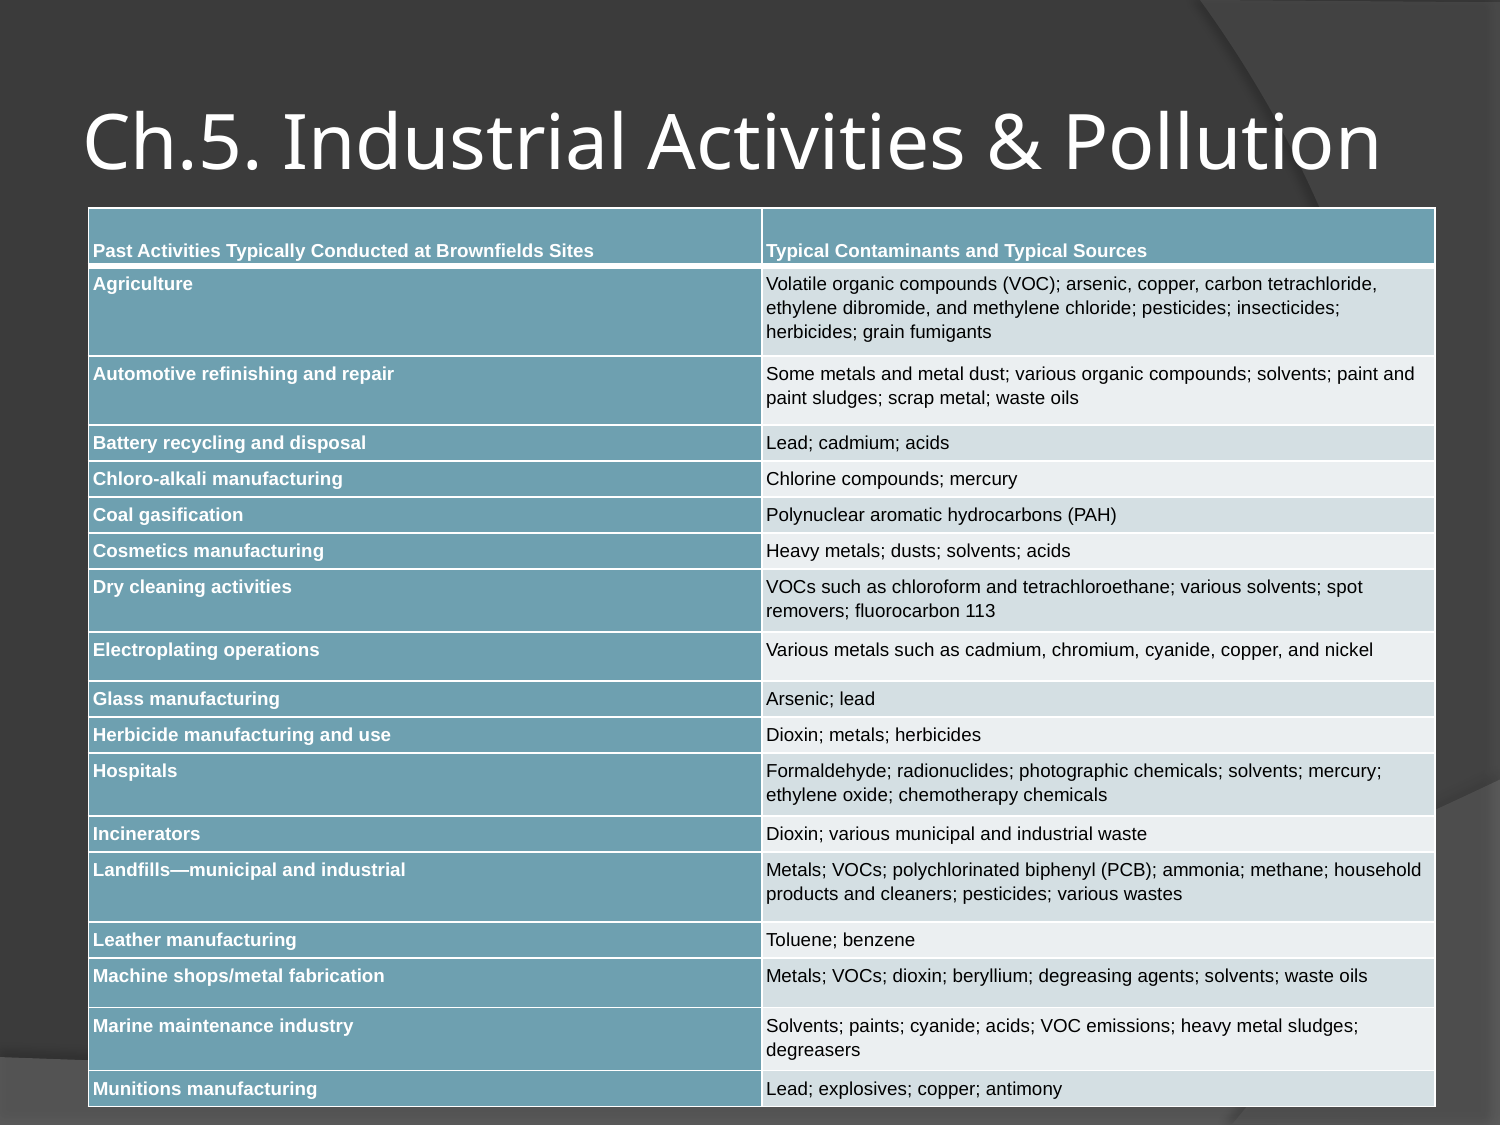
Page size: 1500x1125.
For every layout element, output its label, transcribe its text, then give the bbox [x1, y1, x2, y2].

table_cell Dry cleaning activities [89, 570, 761, 631]
table_cell Battery recycling and disposal [89, 426, 761, 460]
table_cell Polynuclear aromatic hydrocarbons (PAH) [763, 498, 1434, 532]
table_cell Various metals such as cadmium, chromium, cyanide, copper, and nickel [763, 633, 1434, 680]
table_cell Electroplating operations [89, 633, 761, 680]
table_cell Some metals and metal dust; various organic compounds; solvents; paint and paint sludges; scrap metal; waste oils [763, 357, 1434, 424]
table_cell Hospitals [89, 754, 761, 815]
table_cell Agriculture [89, 269, 761, 355]
table_cell Metals; VOCs; dioxin; beryllium; degreasing agents; solvents; waste oils [763, 959, 1434, 1007]
title Ch.5. Industrial Activities & Pollution [75, 45, 1471, 233]
table_cell Dioxin; metals; herbicides [763, 718, 1434, 752]
table_cell Lead; cadmium; acids [763, 426, 1434, 460]
table_cell Cosmetics manufacturing [89, 534, 761, 568]
table_cell Toluene; benzene [763, 923, 1434, 957]
table_cell Lead; explosives; copper; antimony [763, 1071, 1434, 1106]
table_header Typical Contaminants and Typical Sources [763, 209, 1434, 263]
table_cell Munitions manufacturing [89, 1071, 761, 1106]
table_cell Incinerators [89, 817, 761, 851]
table_cell Automotive refinishing and repair [89, 357, 761, 424]
table_cell Leather manufacturing [89, 923, 761, 957]
table_header Past Activities Typically Conducted at Brownfields Sites [89, 209, 761, 263]
table_cell Landfills—municipal and industrial [89, 853, 761, 921]
table_cell Machine shops/metal fabrication [89, 959, 761, 1007]
table_cell Herbicide manufacturing and use [89, 718, 761, 752]
table_cell Arsenic; lead [763, 682, 1434, 716]
table_cell Coal gasification [89, 498, 761, 532]
table_cell Chlorine compounds; mercury [763, 462, 1434, 496]
table_cell Volatile organic compounds (VOC); arsenic, copper, carbon tetrachloride, ethylene dibromide, and methylene chloride; pesticides; insecticides; herbicides; grain fumigants [763, 269, 1434, 355]
table_cell Formaldehyde; radionuclides; photographic chemicals; solvents; mercury; ethylene oxide; chemotherapy chemicals [763, 754, 1434, 815]
table_cell Heavy metals; dusts; solvents; acids [763, 534, 1434, 568]
table_cell Chloro-alkali manufacturing [89, 462, 761, 496]
table_cell Metals; VOCs; polychlorinated biphenyl (PCB); ammonia; methane; household products and cleaners; pesticides; various wastes [763, 853, 1434, 921]
table_cell Marine maintenance industry [89, 1008, 761, 1070]
table_cell Glass manufacturing [89, 682, 761, 716]
table_cell Dioxin; various municipal and industrial waste [763, 817, 1434, 851]
table_cell VOCs such as chloroform and tetrachloroethane; various solvents; spot removers; fluorocarbon 113 [763, 570, 1434, 631]
table_cell Solvents; paints; cyanide; acids; VOC emissions; heavy metal sludges; degreasers [763, 1008, 1434, 1070]
